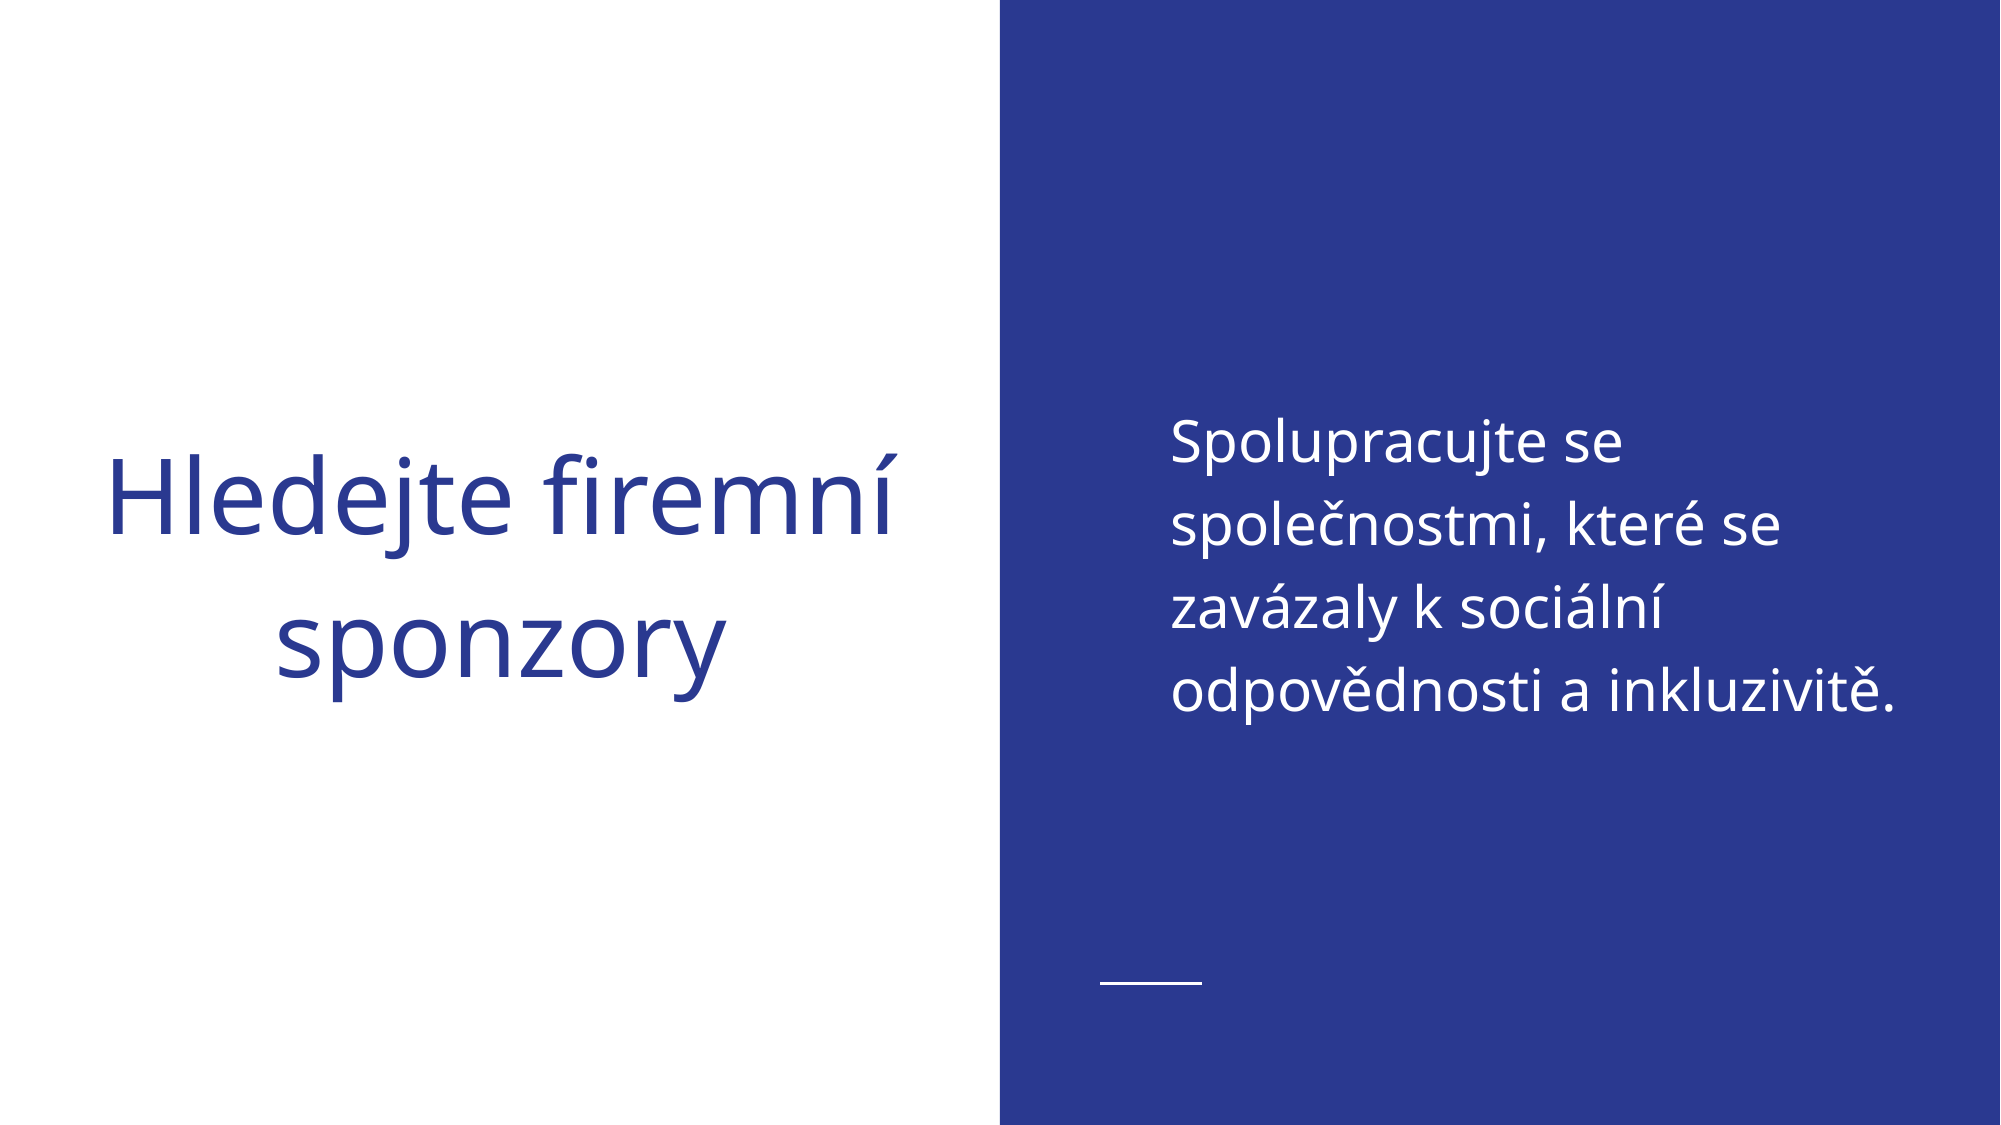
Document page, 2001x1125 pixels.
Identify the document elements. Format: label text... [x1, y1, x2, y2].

list Spolupracujte se společnostmi, které se zavázaly k sociální odpovědnosti a inkluzivitě. [1080, 158, 1920, 967]
title Hledejte firemní sponzory [58, 409, 943, 716]
